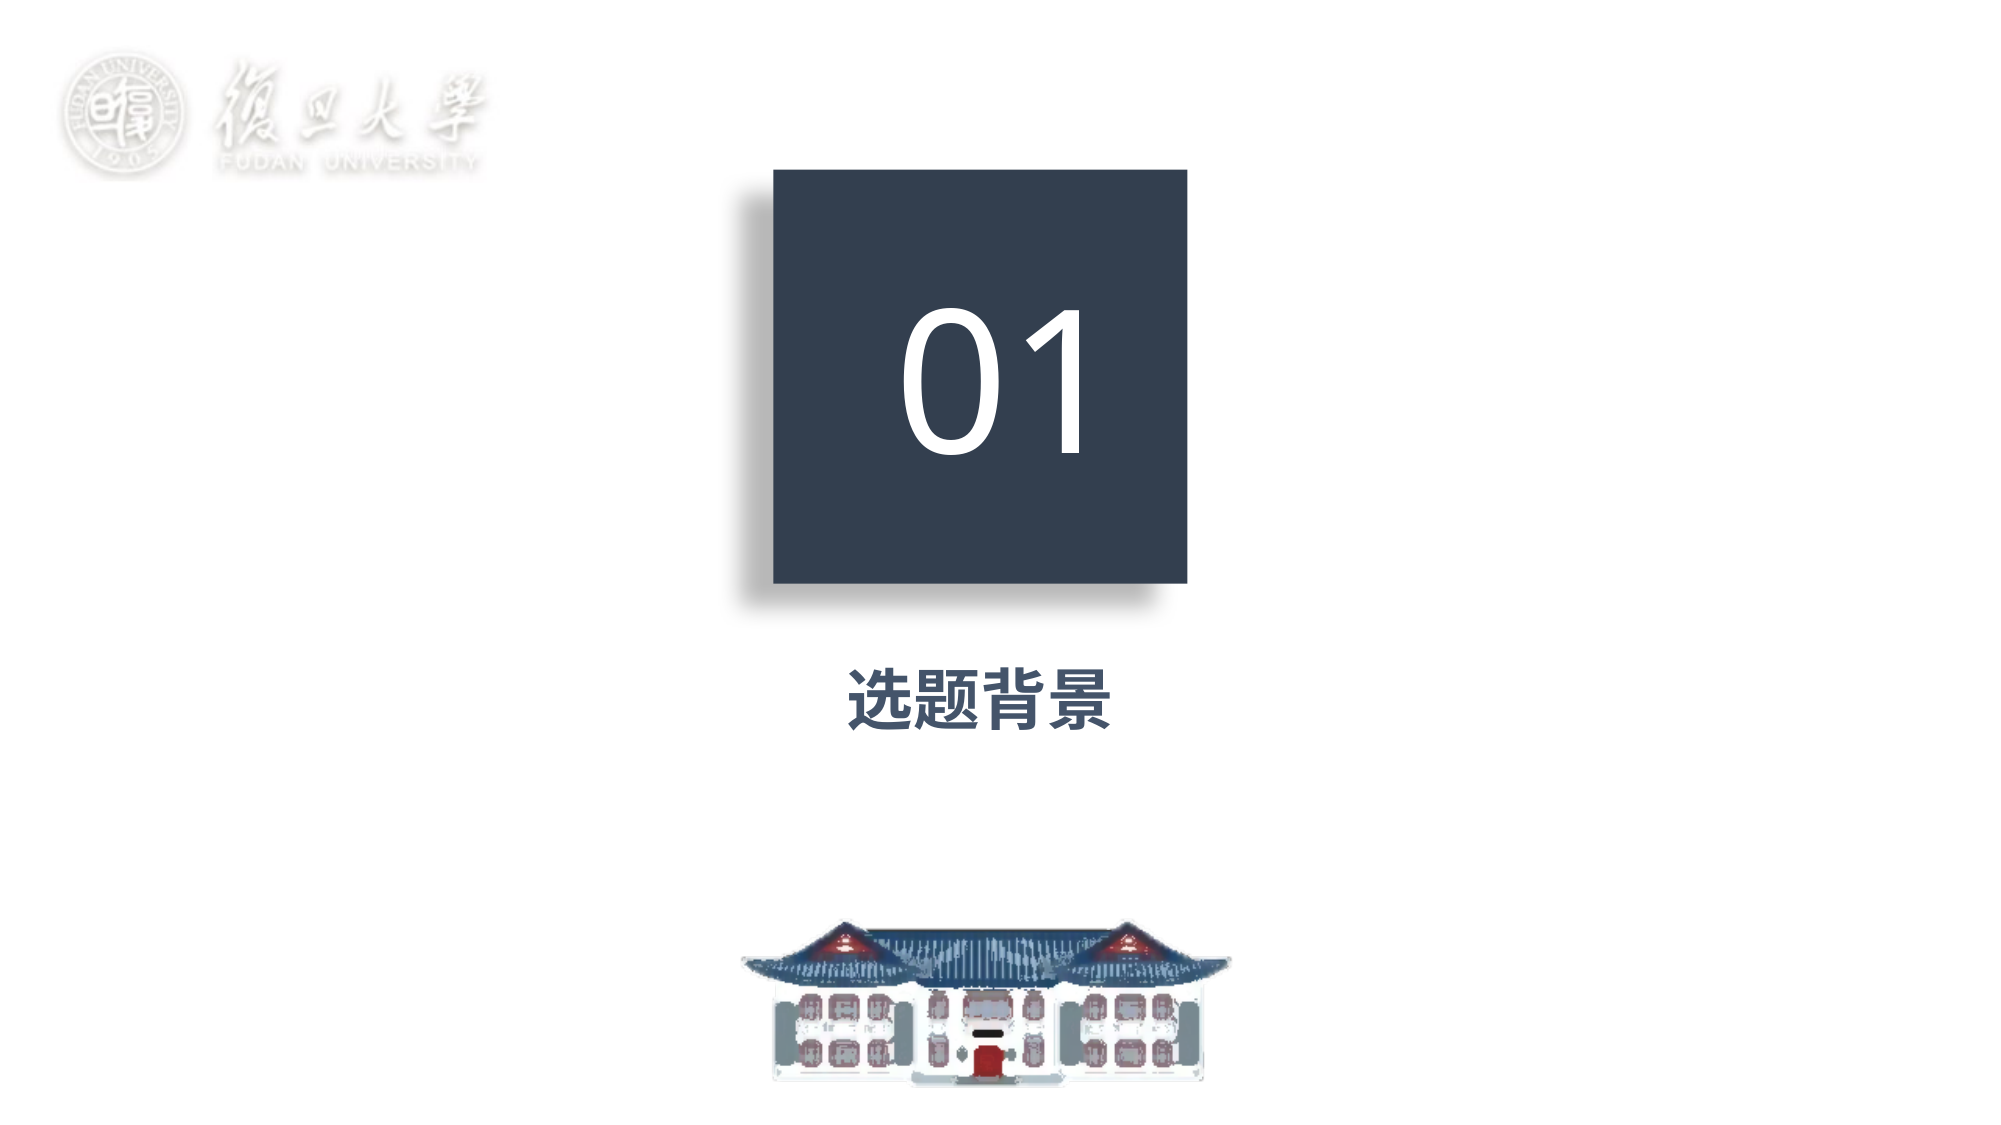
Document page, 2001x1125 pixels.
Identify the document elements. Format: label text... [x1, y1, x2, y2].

text_box 选题背景 [773, 650, 1188, 745]
picture [716, 908, 1245, 1100]
picture [32, 39, 521, 205]
text_box 01 [879, 245, 1188, 501]
text_box [772, 169, 1188, 585]
